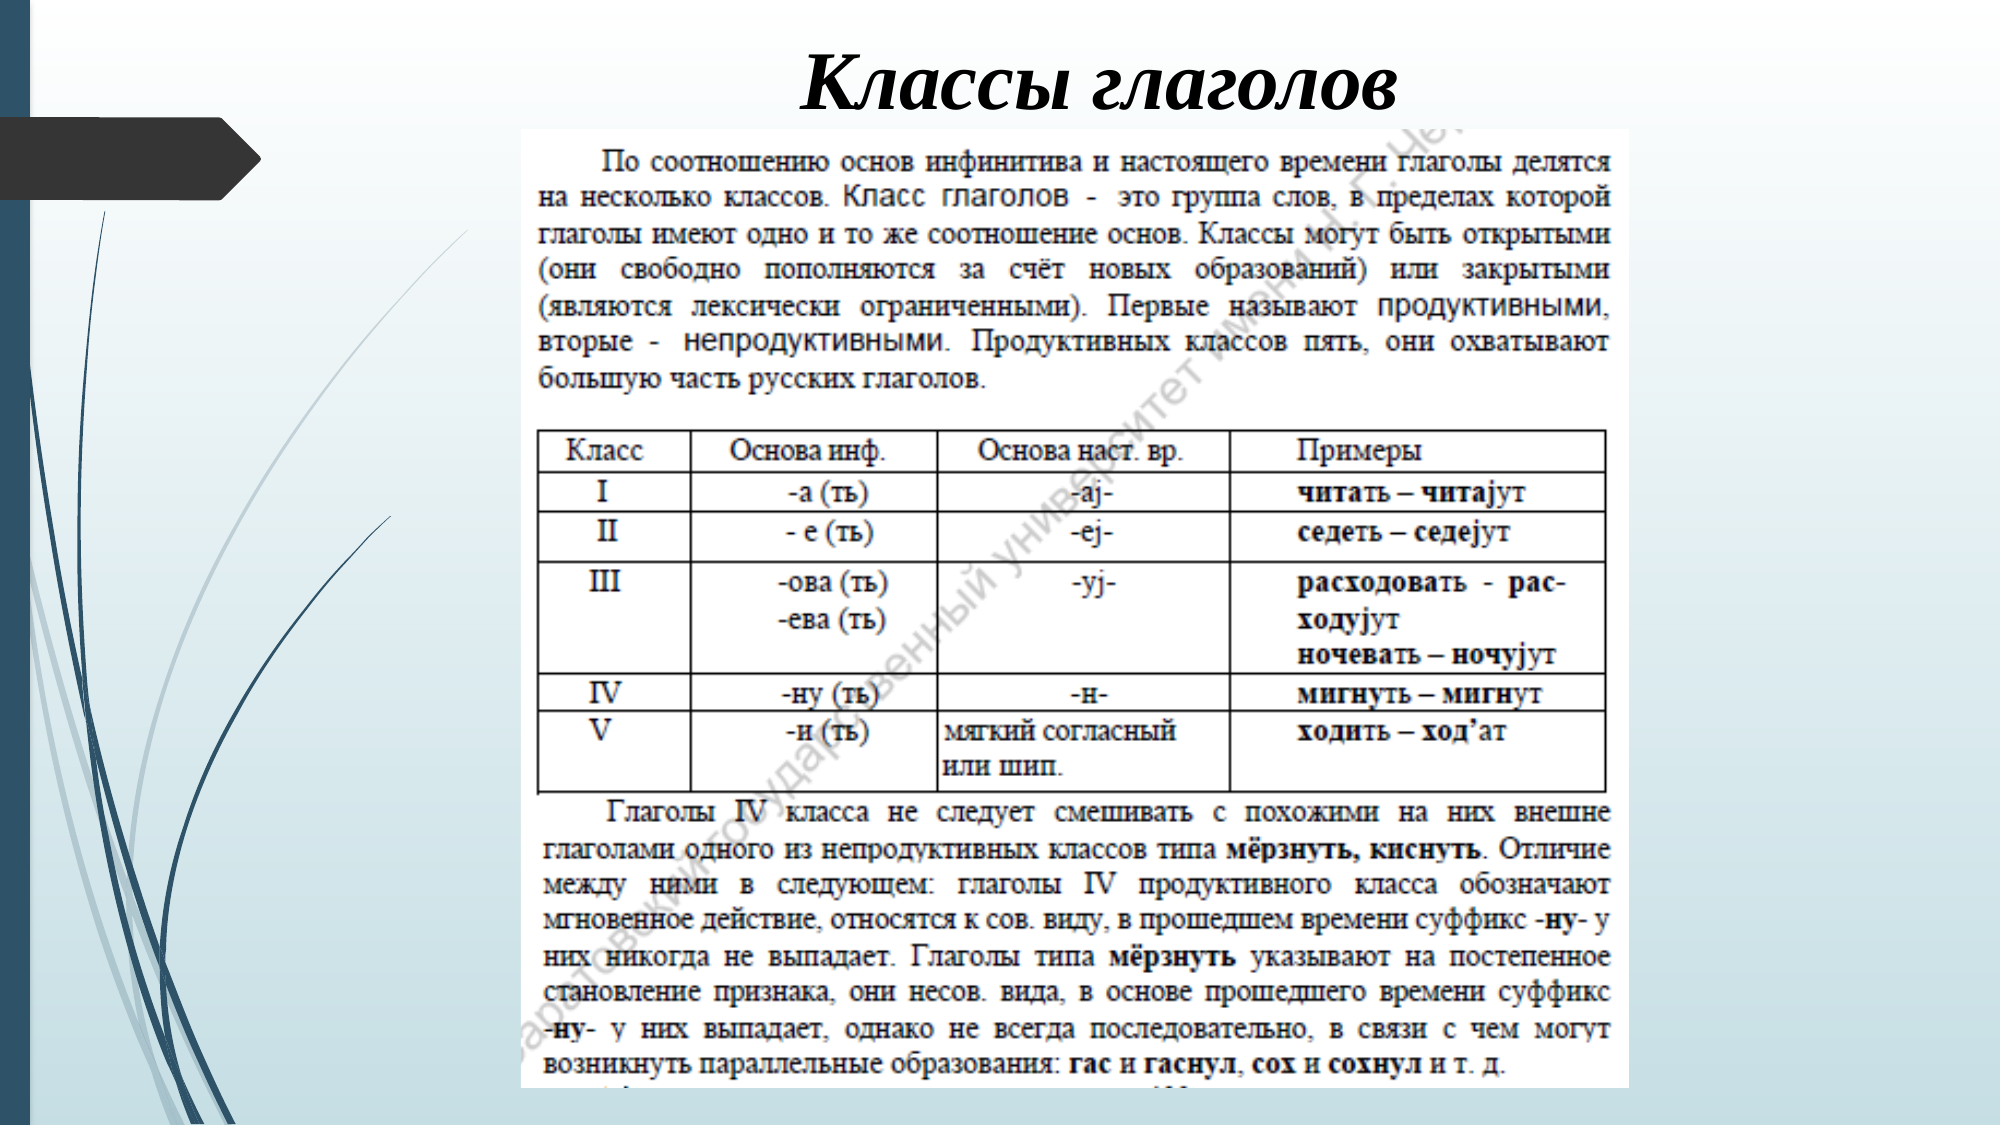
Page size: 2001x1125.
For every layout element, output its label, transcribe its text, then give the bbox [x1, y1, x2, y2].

picture [520, 128, 1630, 1089]
title Классы глаголов [331, 18, 1869, 157]
